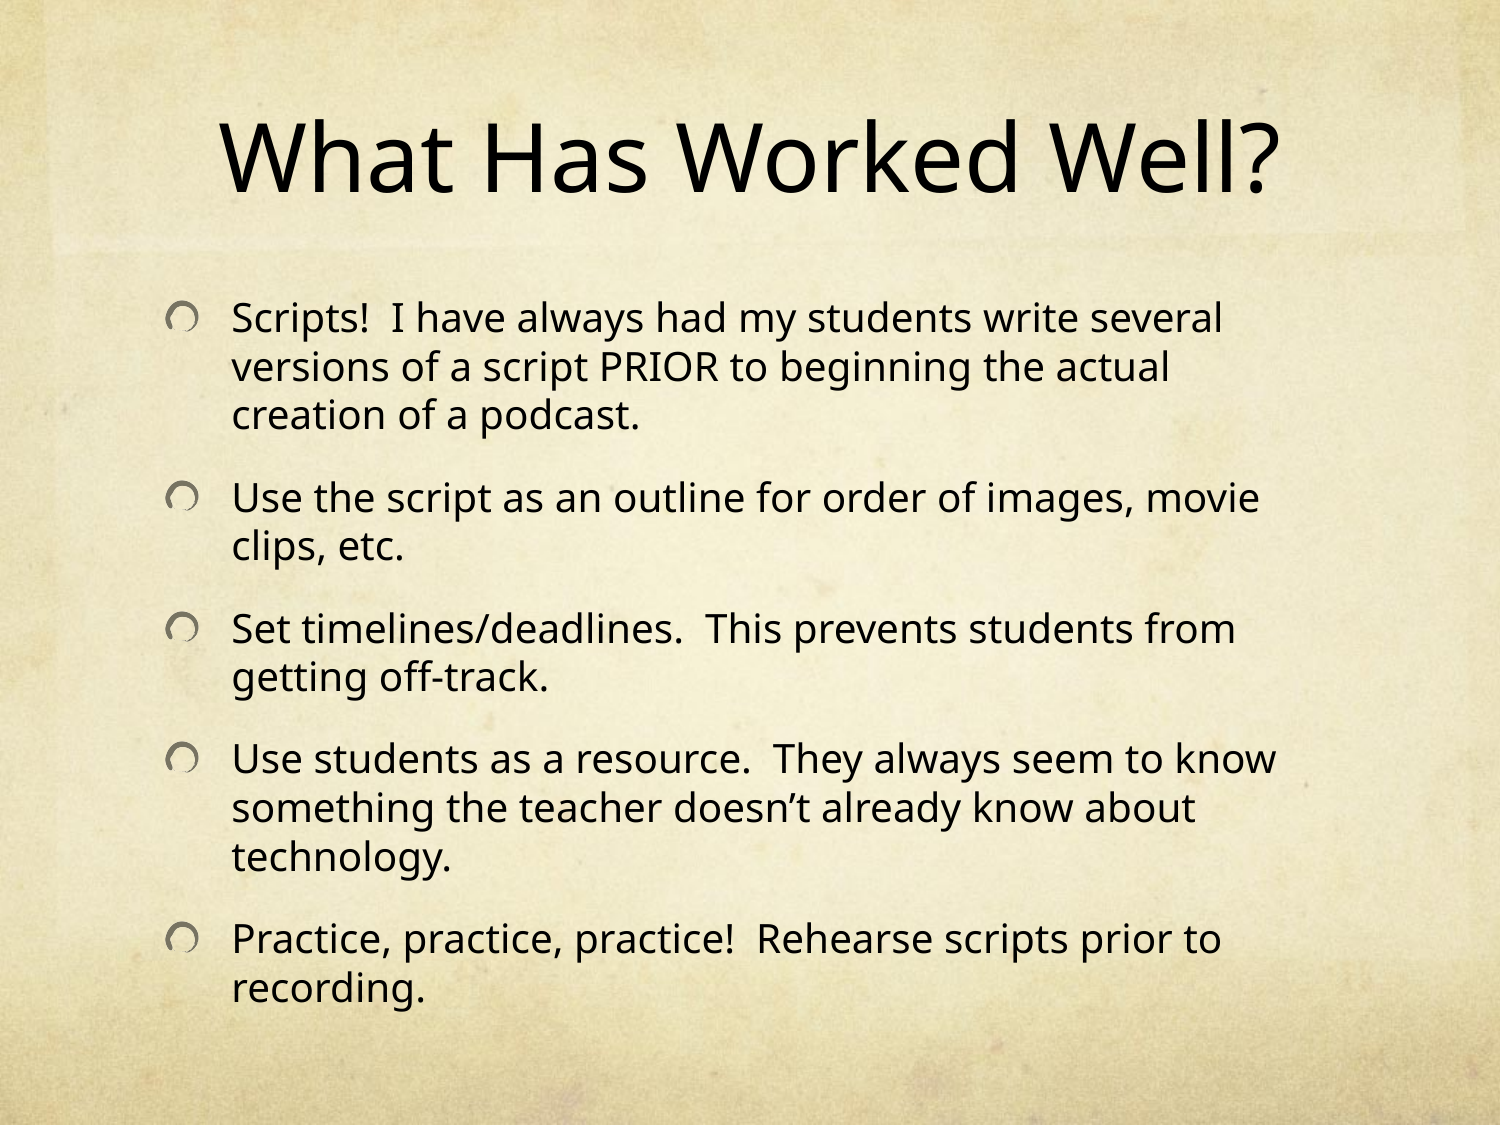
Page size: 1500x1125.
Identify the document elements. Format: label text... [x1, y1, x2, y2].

list Scripts! I have always had my students write several versions of a script PRIOR to beginning the actual creation of a podcast. Use the script as an outline for order of images, movie clips, etc. Set timelines/deadlines. This prevents students from getting off-track. Use students as a resource. They always seem to know something the teacher doesn’t already know about technology. Practice, practice, practice! Rehearse scripts prior to recording. [150, 284, 1350, 1024]
title What Has Worked Well? [150, 82, 1350, 225]
picture [0, 0, 1500, 1125]
